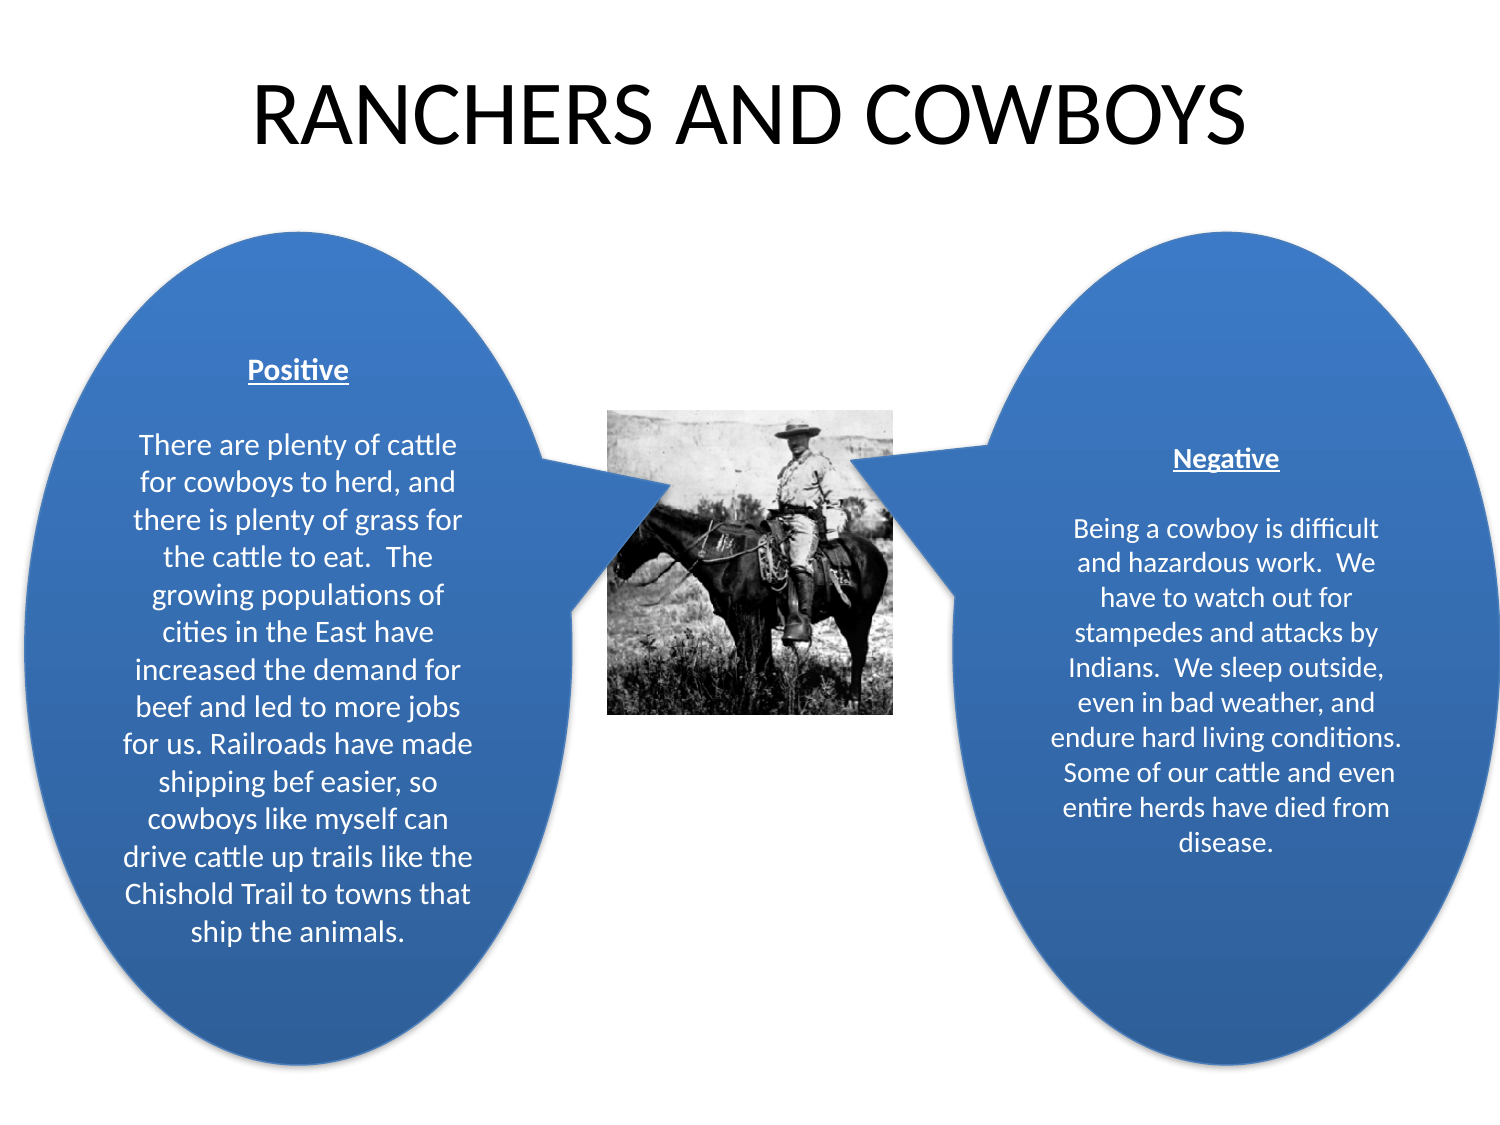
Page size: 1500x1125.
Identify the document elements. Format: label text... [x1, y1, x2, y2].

title RANCHERS AND COWBOYS [75, 45, 1425, 233]
text_box Negative Being a cowboy is difficult and hazardous work. We have to watch out for stampedes and attacks by Indians. We sleep outside, even in bad weather, and endure hard living conditions. Some of our cattle and even entire herds have died from disease. [898, 231, 1500, 1066]
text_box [606, 410, 893, 715]
text_box Positive There are plenty of cattle for cowboys to herd, and there is plenty of grass for the cattle to eat. The growing populations of cities in the East have increased the demand for beef and led to more jobs for us. Railroads have made shipping bef easier, so cowboys like myself can drive cattle up trails like the Chishold Trail to towns that ship the animals. [24, 231, 601, 1066]
